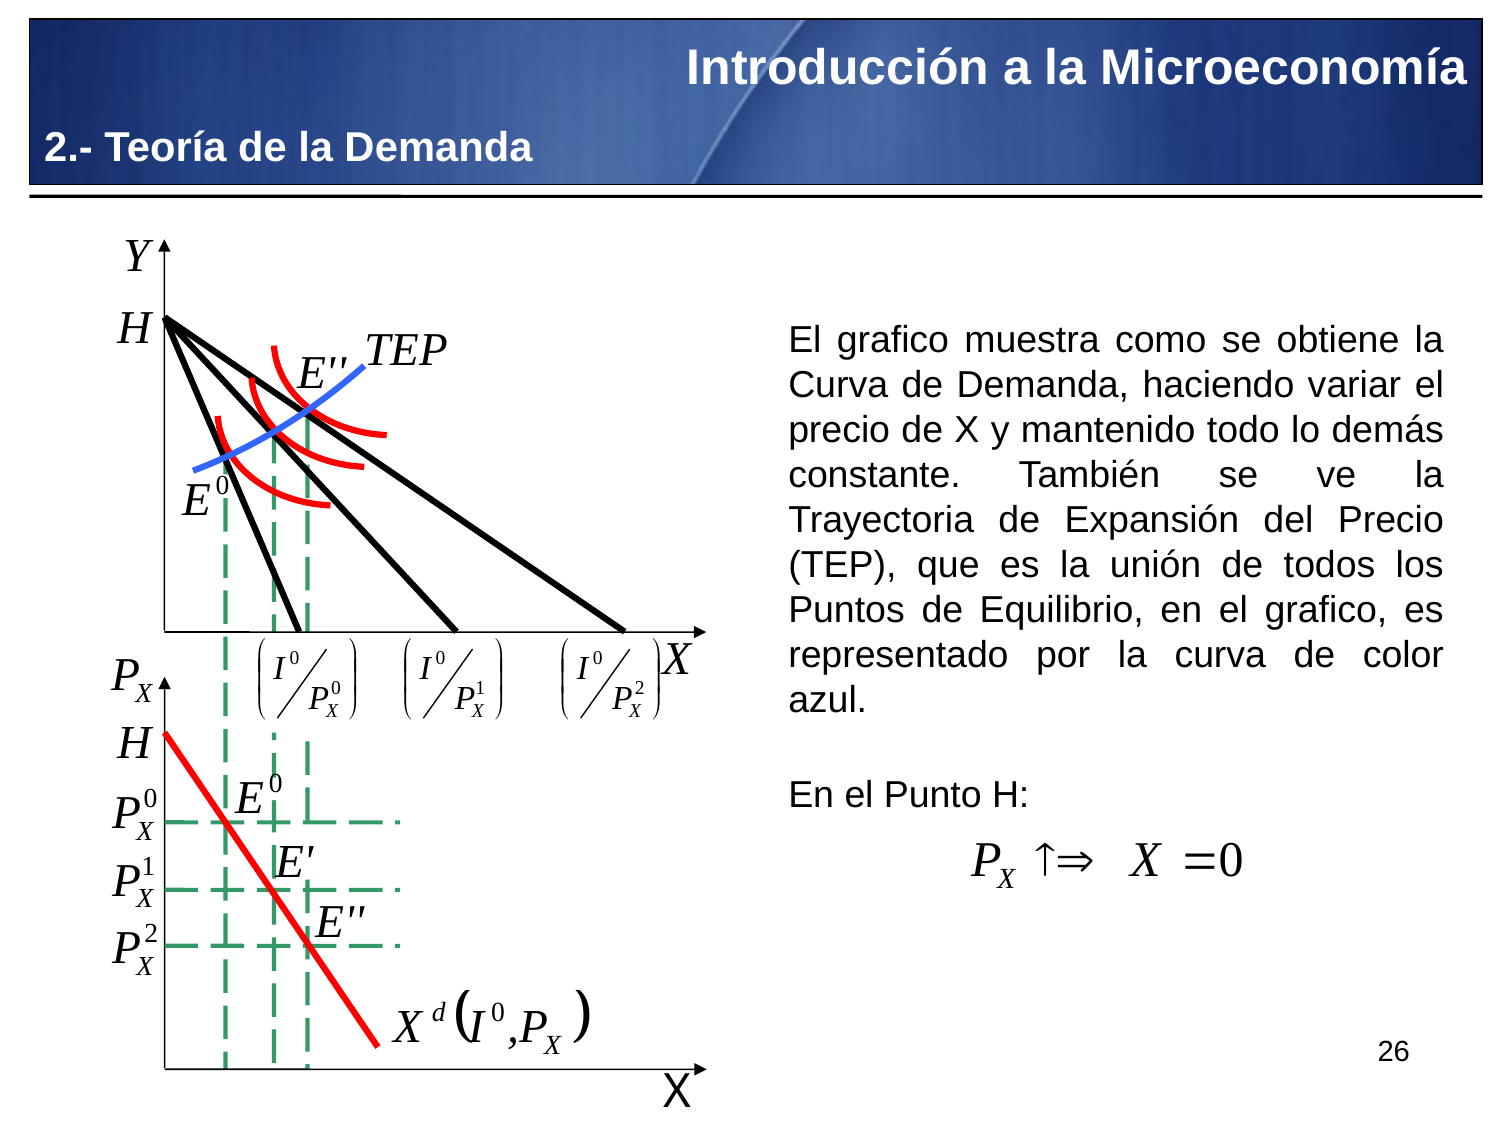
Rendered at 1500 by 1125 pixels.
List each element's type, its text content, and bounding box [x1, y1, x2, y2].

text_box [17, 0, 708, 1117]
text_box Introducción a la Microeconomía [713, 26, 1483, 102]
text_box [713, 19, 1483, 26]
text_box [713, 102, 1483, 185]
slide_number 26 [1074, 1024, 1426, 1103]
text_box En el Punto H: [773, 762, 1093, 822]
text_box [962, 822, 1251, 898]
text_box El grafico muestra como se obtiene la Curva de Demanda, haciendo variar el precio de X y mantenido todo lo demás constante. También se ve la Trayectoria de Expansión del Precio (TEP), que es la unión de todos los Puntos de Equilibrio, en el grafico, es representado por la curva de color azul. [773, 307, 1459, 727]
